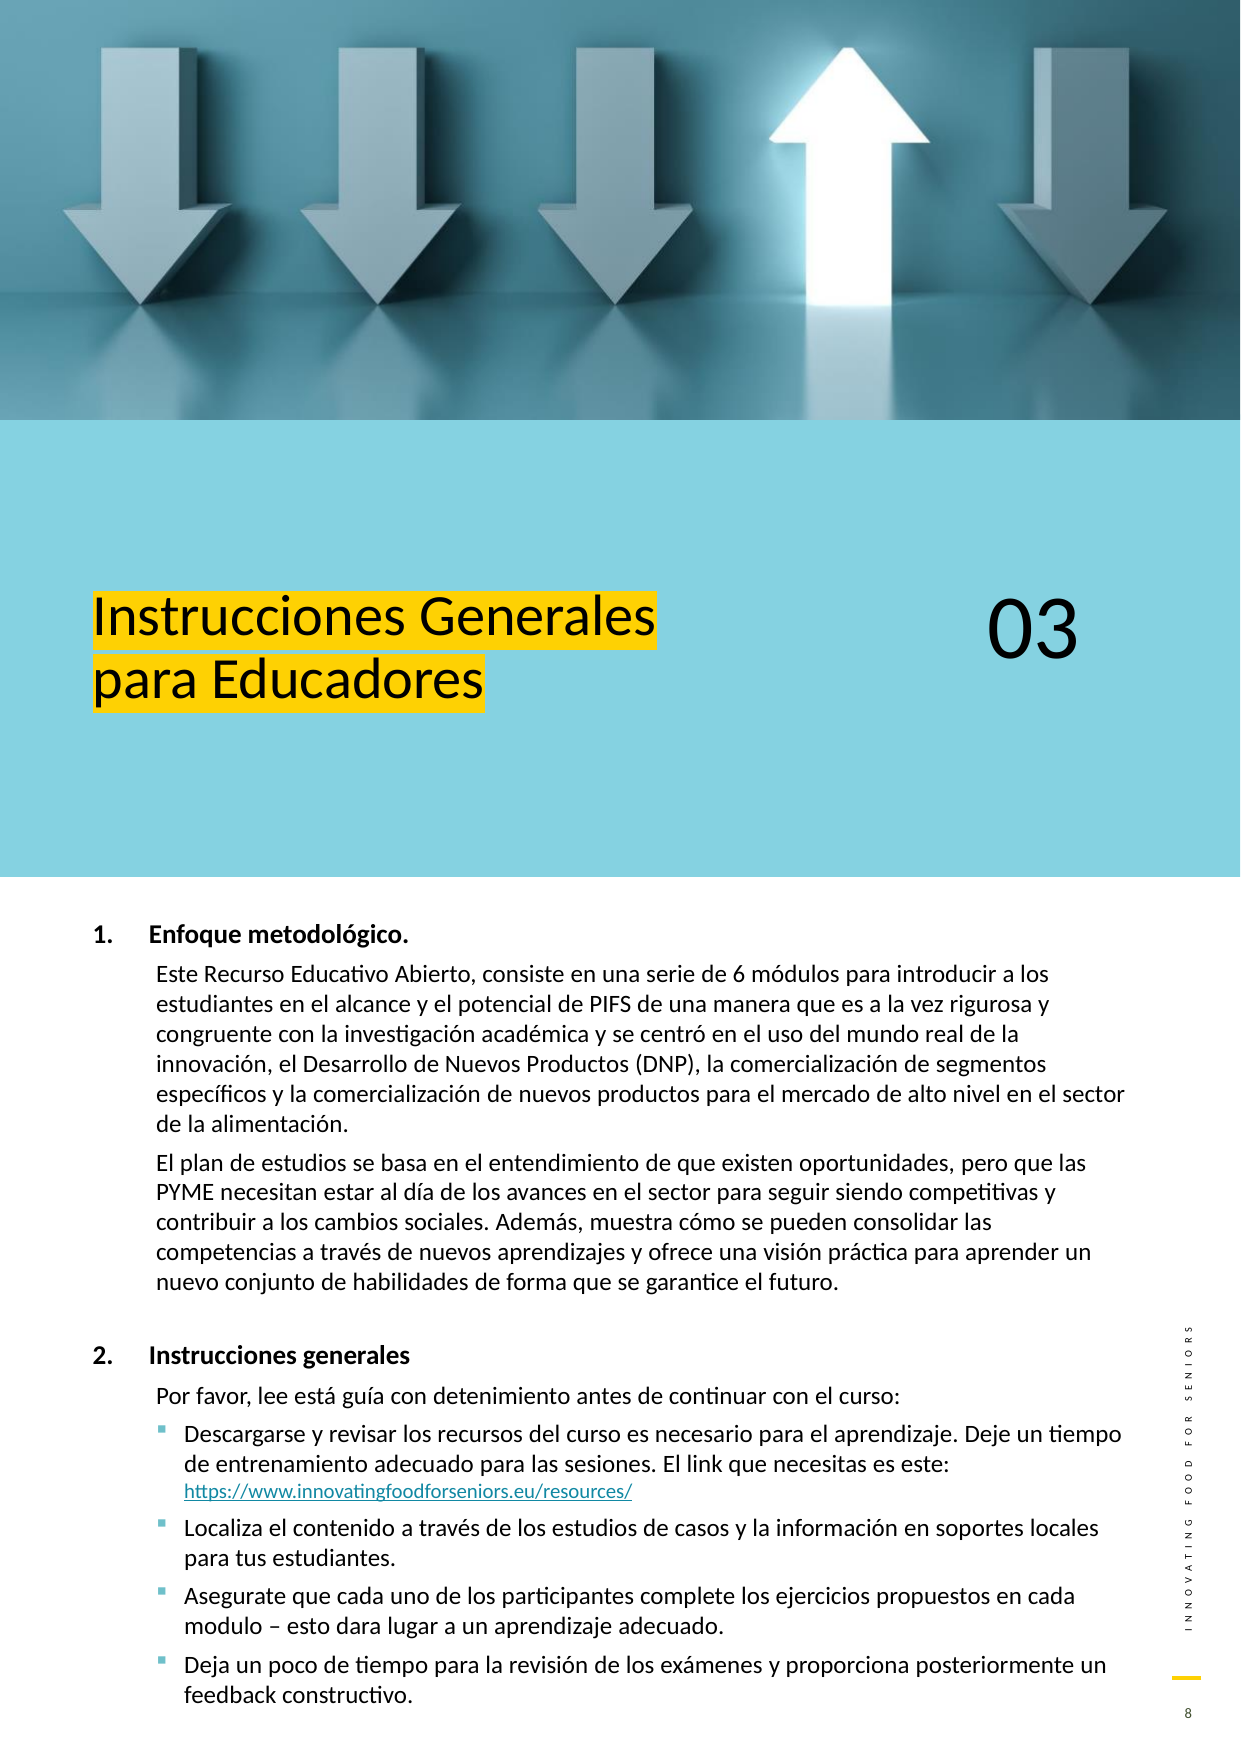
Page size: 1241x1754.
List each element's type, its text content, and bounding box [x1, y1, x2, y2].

list 03 [969, 577, 1099, 682]
list Enfoque metodológico. Este Recurso Educativo Abierto, consiste en una serie de 6 módulos para introducir a los estudiantes en el alcance y el potencial de PIFS de una manera que es a la vez rigurosa y congruente con la investigación académica y se centró en el uso del mundo real de la innovación, el Desarrollo de Nuevos Productos (DNP), la comercialización de segmentos específicos y la comercialización de nuevos productos para el mercado de alto nivel en el sector de la alimentación. El plan de estudios se basa en el entendimiento de que existen oportunidades, pero que las PYME necesitan estar al día de los avances en el sector para seguir siendo competitivas y contribuir a los cambios sociales. Además, muestra cómo se pueden consolidar las competencias a través de nuevos aprendizajes y ofrece una visión práctica para aprender un nuevo conjunto de habilidades de forma que se garantice el futuro. Instrucciones generales Por favor, lee está guía con detenimiento antes de continuar con el curso: Descargarse y revisar los recursos del curso es necesario para el aprendizaje. Deje un tiempo de entrenamiento adecuado para las sesiones. El link que necesitas es este: https://www.innovatingfoodforseniors.eu/resources/ Localiza el contenido a través de los estudios de casos y la información en soportes locales para tus estudiantes. Asegurate que cada uno de los participantes complete los ejercicios propuestos en cada modulo – esto dara lugar a un aprendizaje adecuado. Deja un poco de tiempo para la revisión de los exámenes y proporciona posteriormente un feedback constructivo. [77, 912, 1145, 1537]
list Instrucciones Generales para Educadores [77, 577, 710, 858]
picture [0, 0, 1241, 420]
